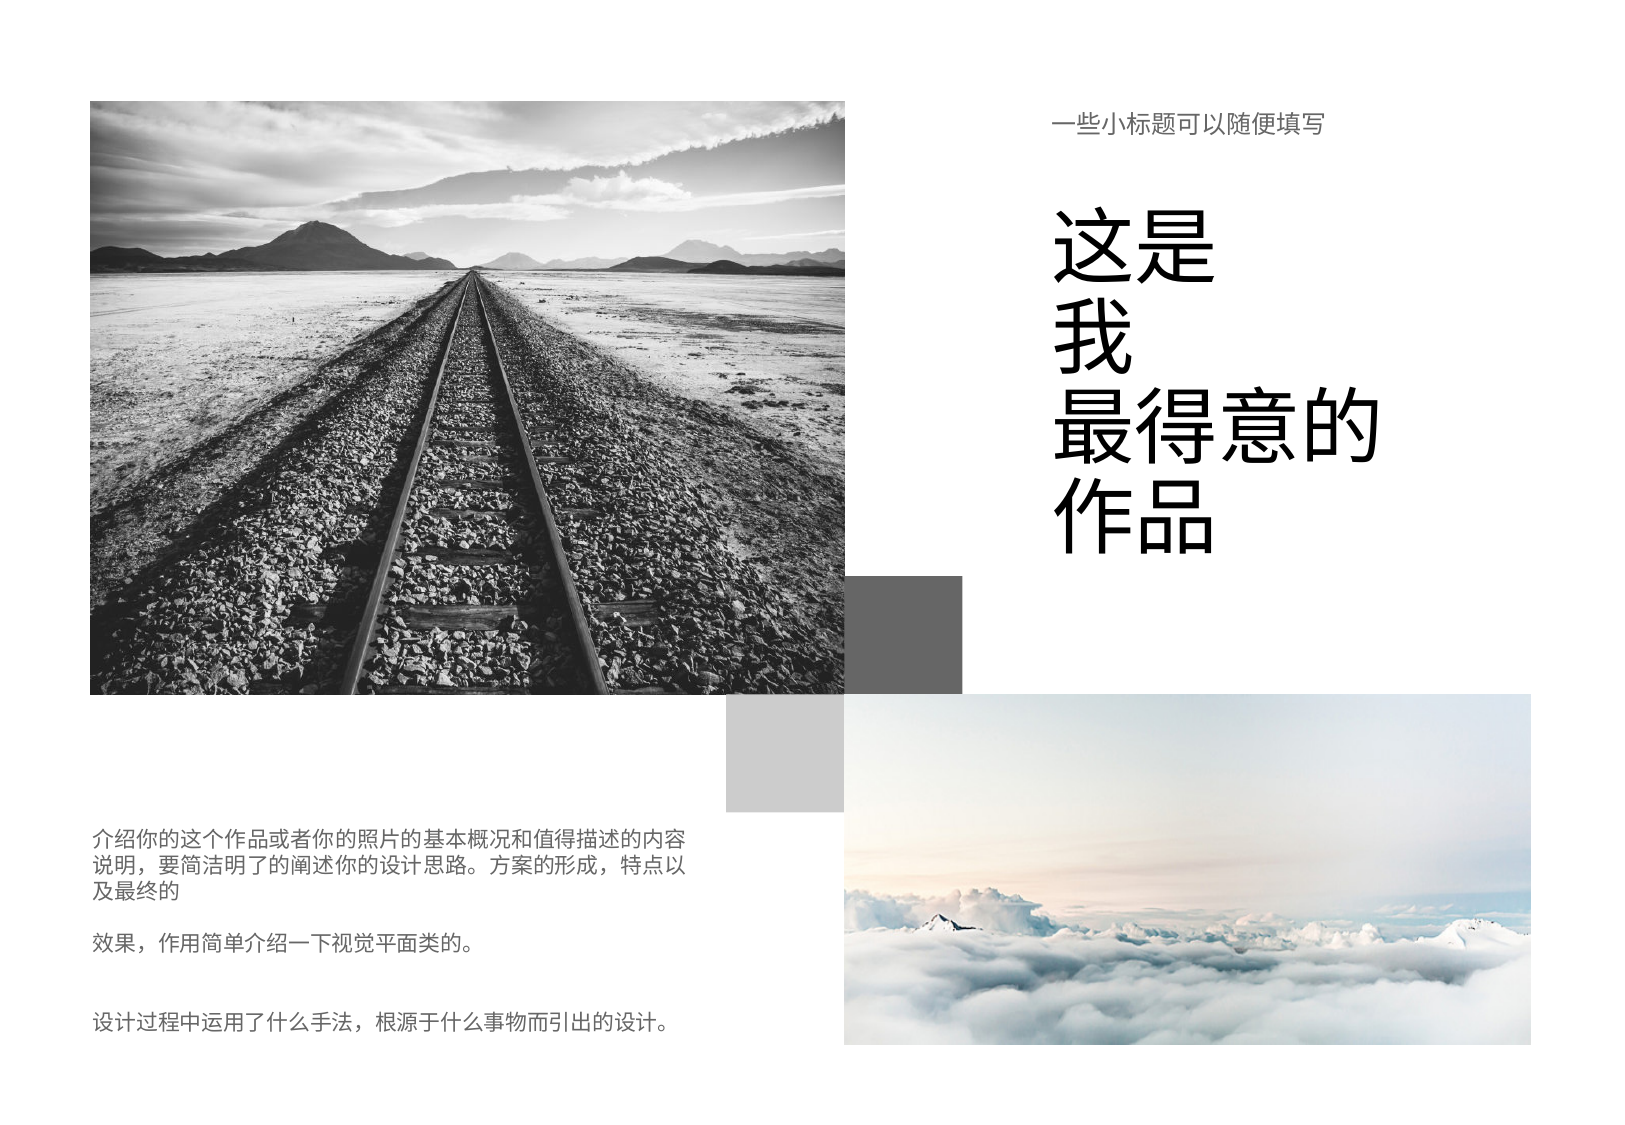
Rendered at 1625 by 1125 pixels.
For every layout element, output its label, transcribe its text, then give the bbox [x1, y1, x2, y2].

text_box 这是 我 最得意的 作品 [1036, 198, 1400, 573]
text_box 介绍你的这个作品或者你的照片的基本概况和值得描述的内容说明，要简洁明了的阐述你的设计思路。方案的形成，特点以及最终的 效果，作用简单介绍一下视觉平面类的。 设计过程中运用了什么手法，根源于什么事物而引出的设计。 [78, 817, 703, 1043]
picture [89, 101, 1531, 1045]
text_box [726, 695, 844, 813]
text_box 一些小标题可以随便填写 [1036, 101, 1342, 146]
text_box [845, 576, 963, 694]
